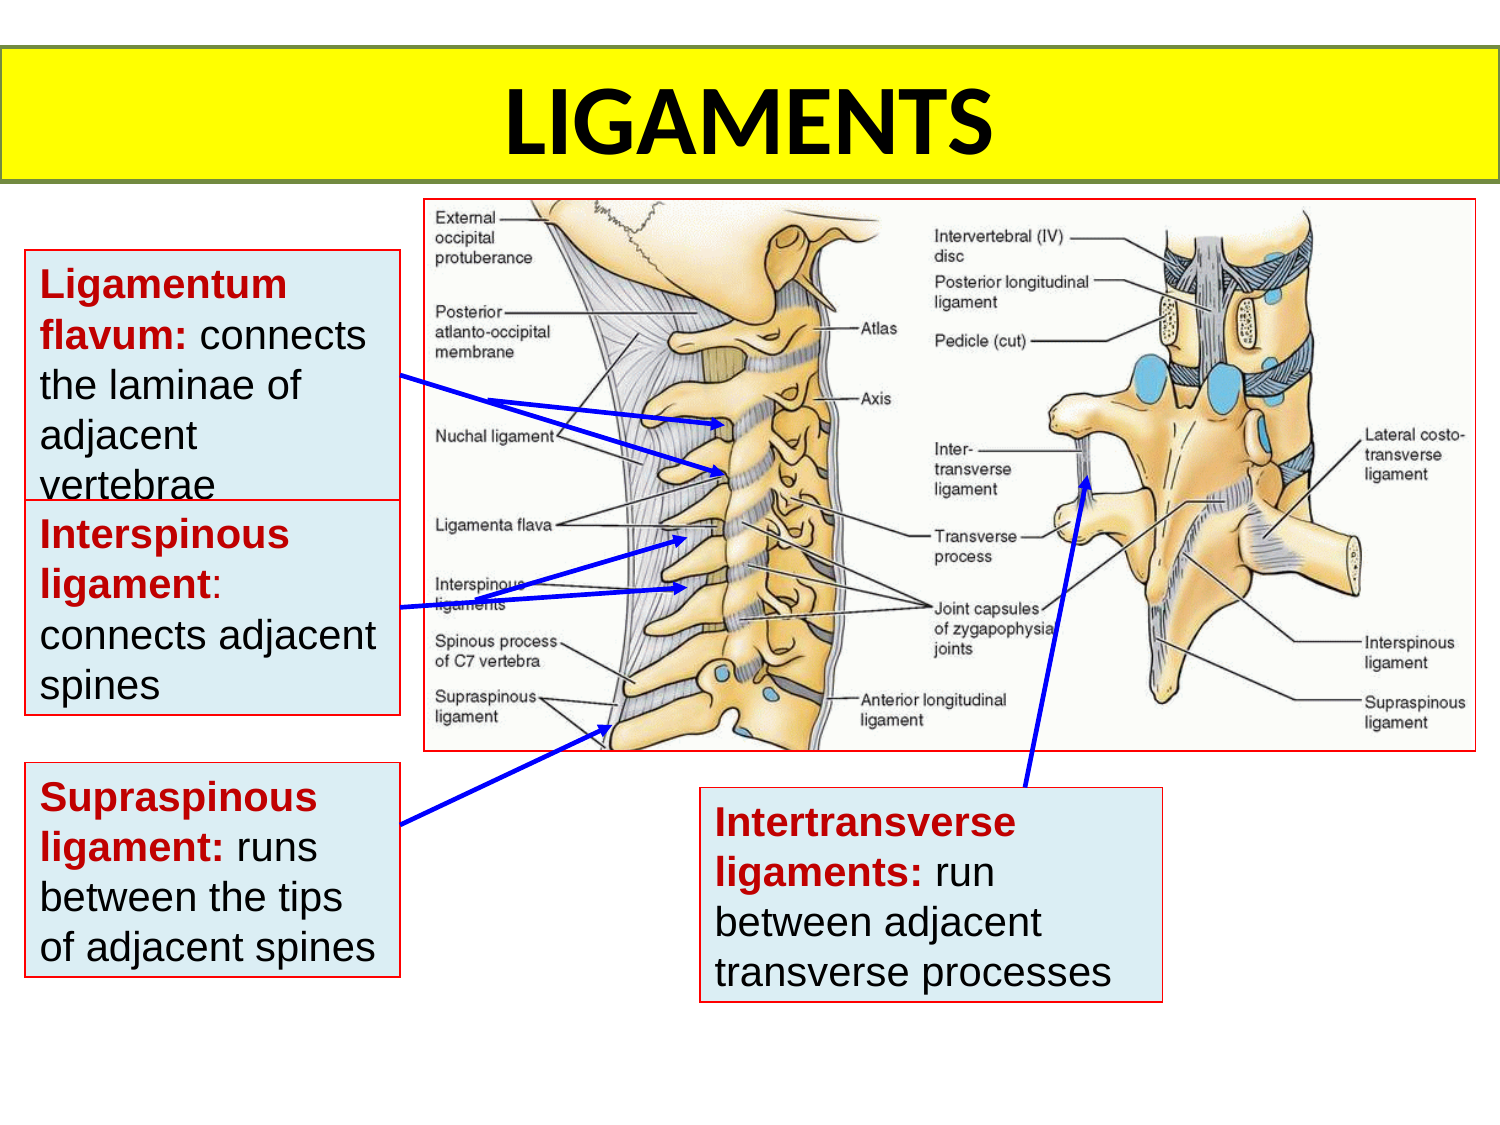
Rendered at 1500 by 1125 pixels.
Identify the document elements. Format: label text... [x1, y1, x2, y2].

text_box LIGAMENTS [0, 45, 1500, 184]
text_box Interspinous ligament: connects adjacent spines [24, 499, 400, 715]
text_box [399, 724, 613, 826]
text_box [399, 587, 688, 609]
text_box Intertransverse ligaments: run between adjacent transverse processes [699, 787, 1163, 1003]
text_box Ligamentum flavum: connects the laminae of adjacent vertebrae [24, 249, 400, 499]
picture [424, 199, 1476, 751]
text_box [474, 537, 688, 587]
text_box Supraspinous ligament: runs between the tips of adjacent spines [24, 762, 400, 978]
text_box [1024, 474, 1088, 788]
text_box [399, 374, 726, 476]
